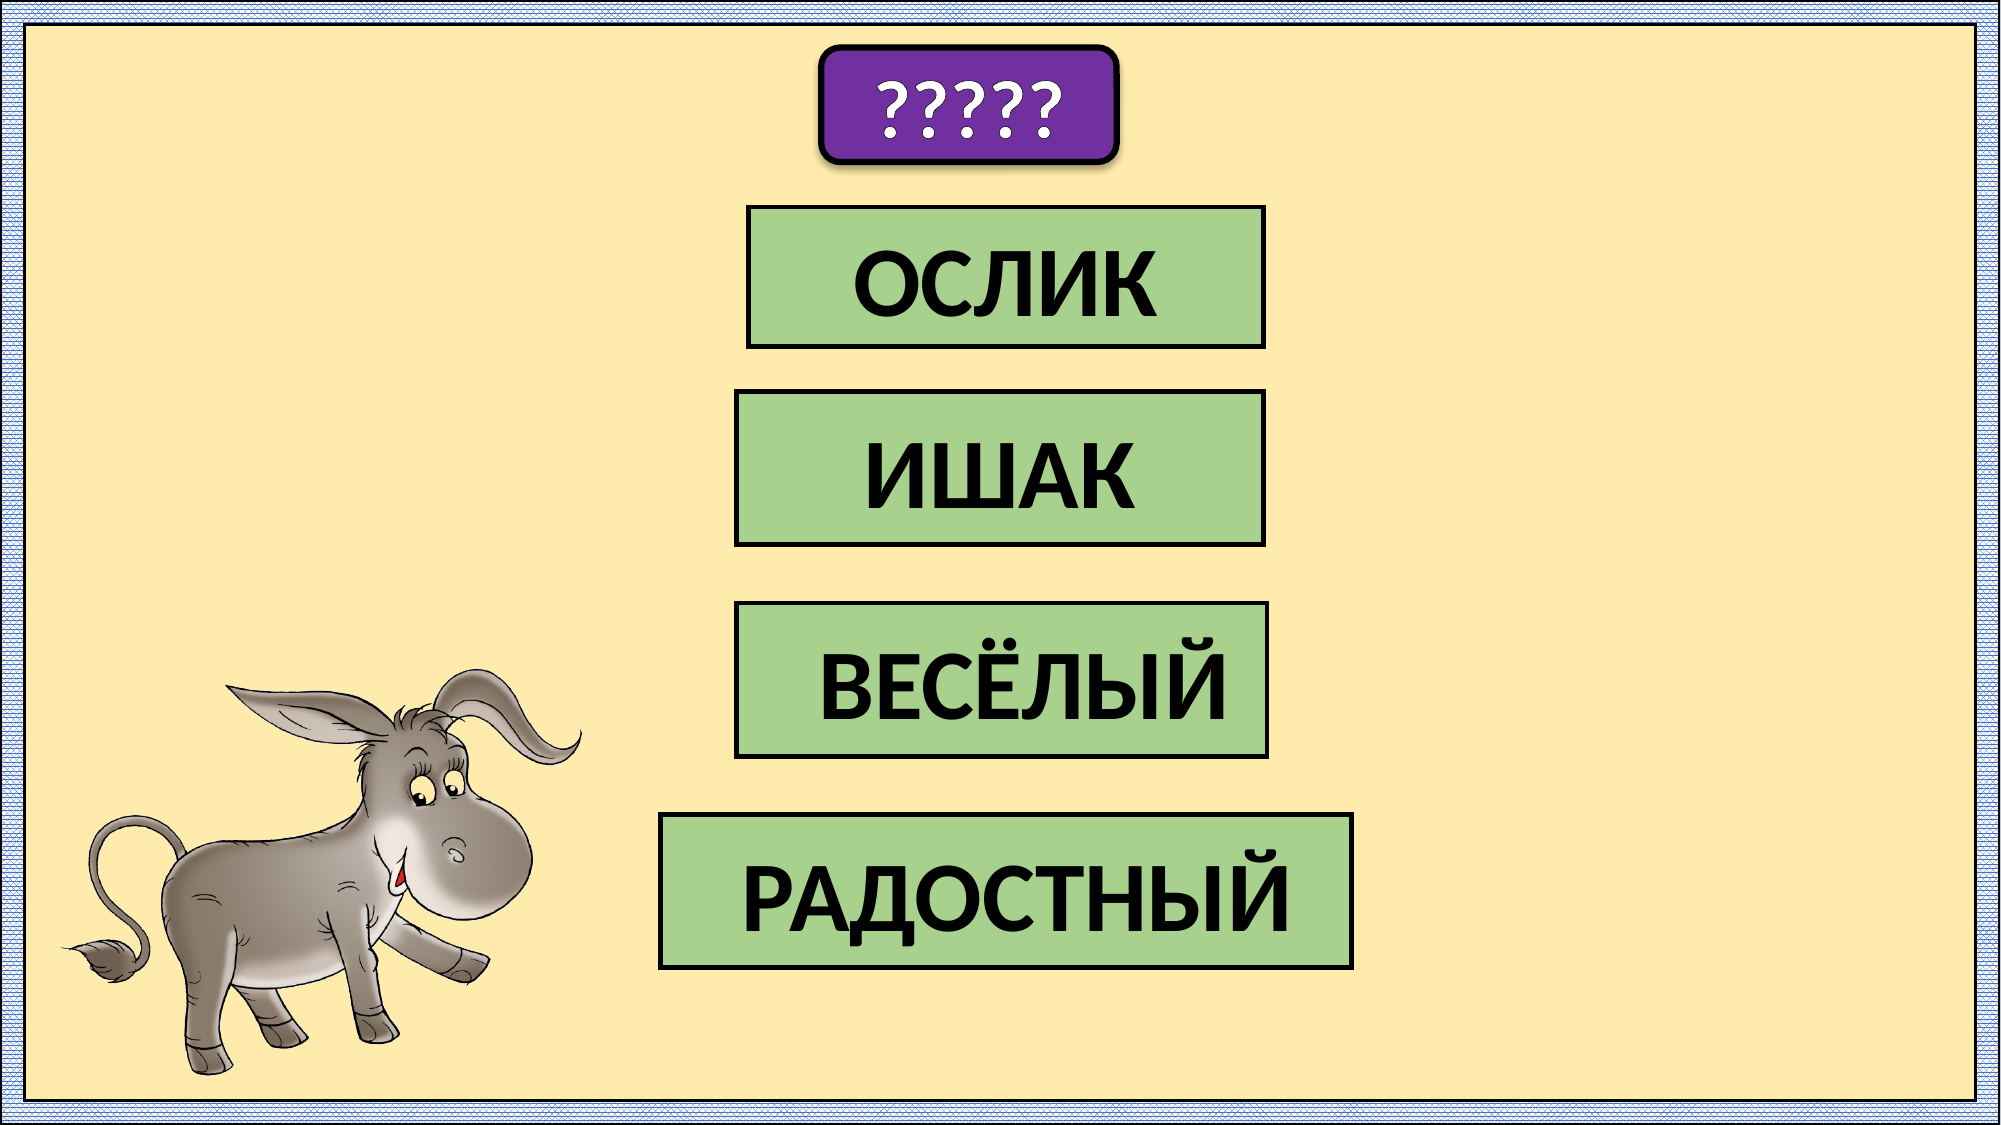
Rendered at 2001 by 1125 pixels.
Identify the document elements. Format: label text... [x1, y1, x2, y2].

text_box ВЕСЁЛЫЙ [735, 602, 1268, 757]
text_box ИШАК [735, 390, 1265, 546]
picture [56, 664, 587, 1079]
text_box ОСЛИК [747, 206, 1265, 348]
text_box РАДОСТНЫЙ [659, 814, 1352, 969]
text_box ????? [820, 46, 1118, 164]
